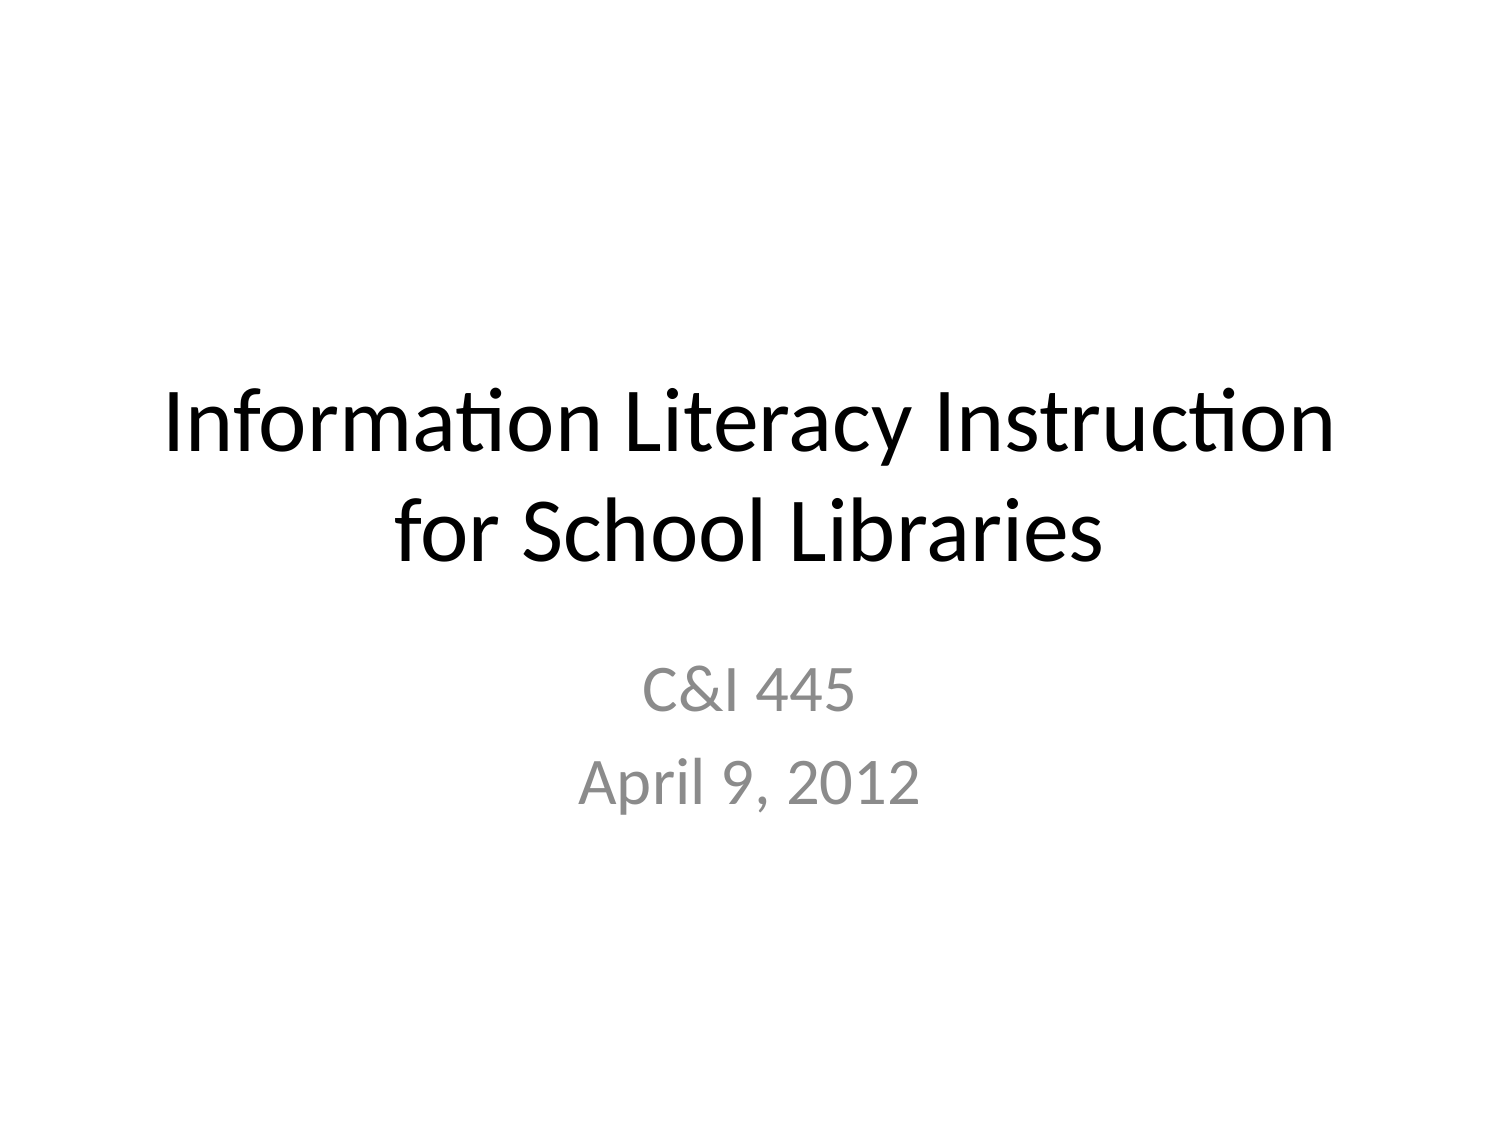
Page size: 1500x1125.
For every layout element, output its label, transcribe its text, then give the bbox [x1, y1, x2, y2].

title Information Literacy Instruction for School Libraries [112, 349, 1388, 591]
subtitle C&I 445 April 9, 2012 [225, 637, 1275, 925]
